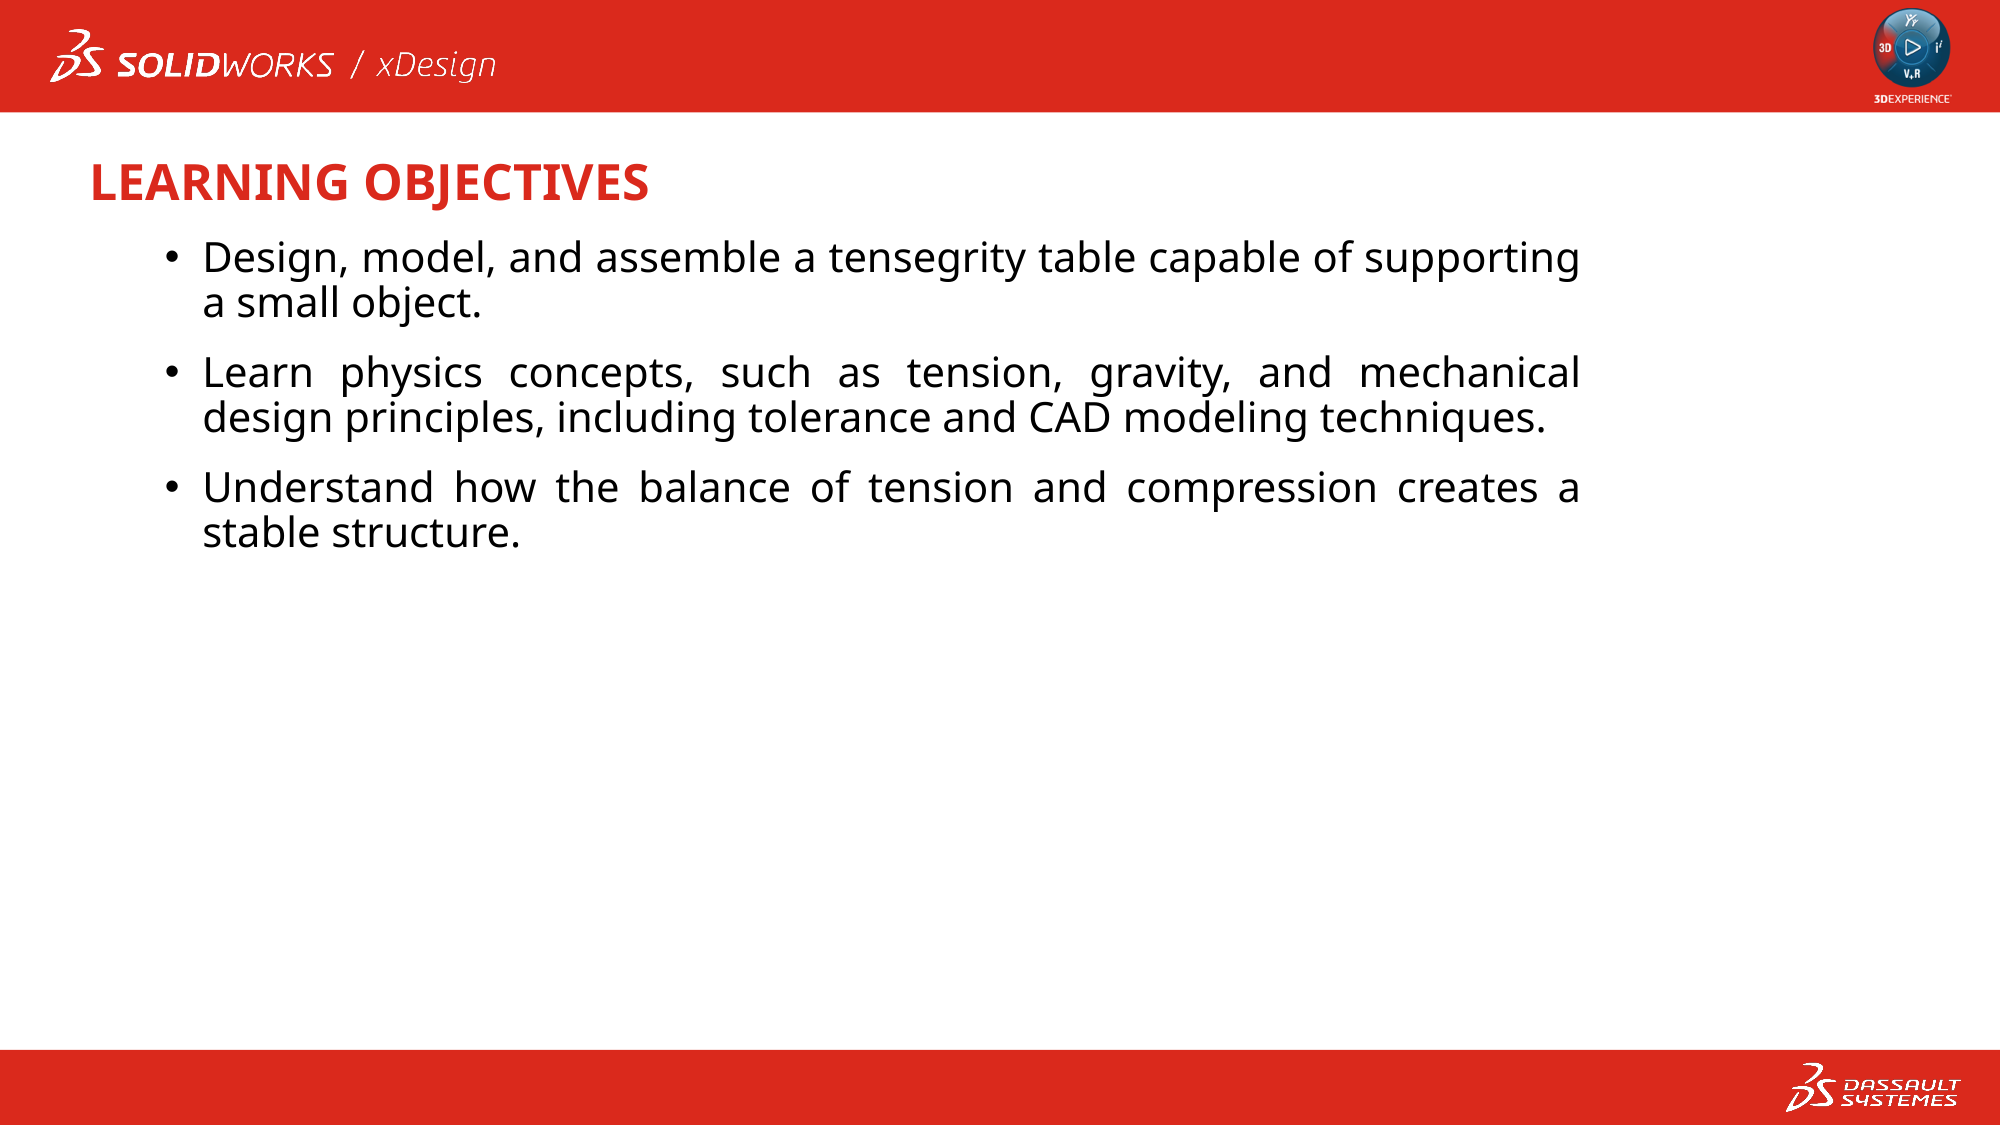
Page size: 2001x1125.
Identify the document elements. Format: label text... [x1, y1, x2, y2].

picture [1782, 1058, 1964, 1116]
picture [50, 29, 495, 83]
picture [1870, 6, 1953, 106]
text_box LEARNING OBJECTIVES Design, model, and assemble a tensegrity table capable of supporting a small object. Learn physics concepts, such as tension, gravity, and mechanical design principles, including tolerance and CAD modeling techniques. Understand how the balance of tension and compression creates a stable structure. [75, 149, 1597, 756]
